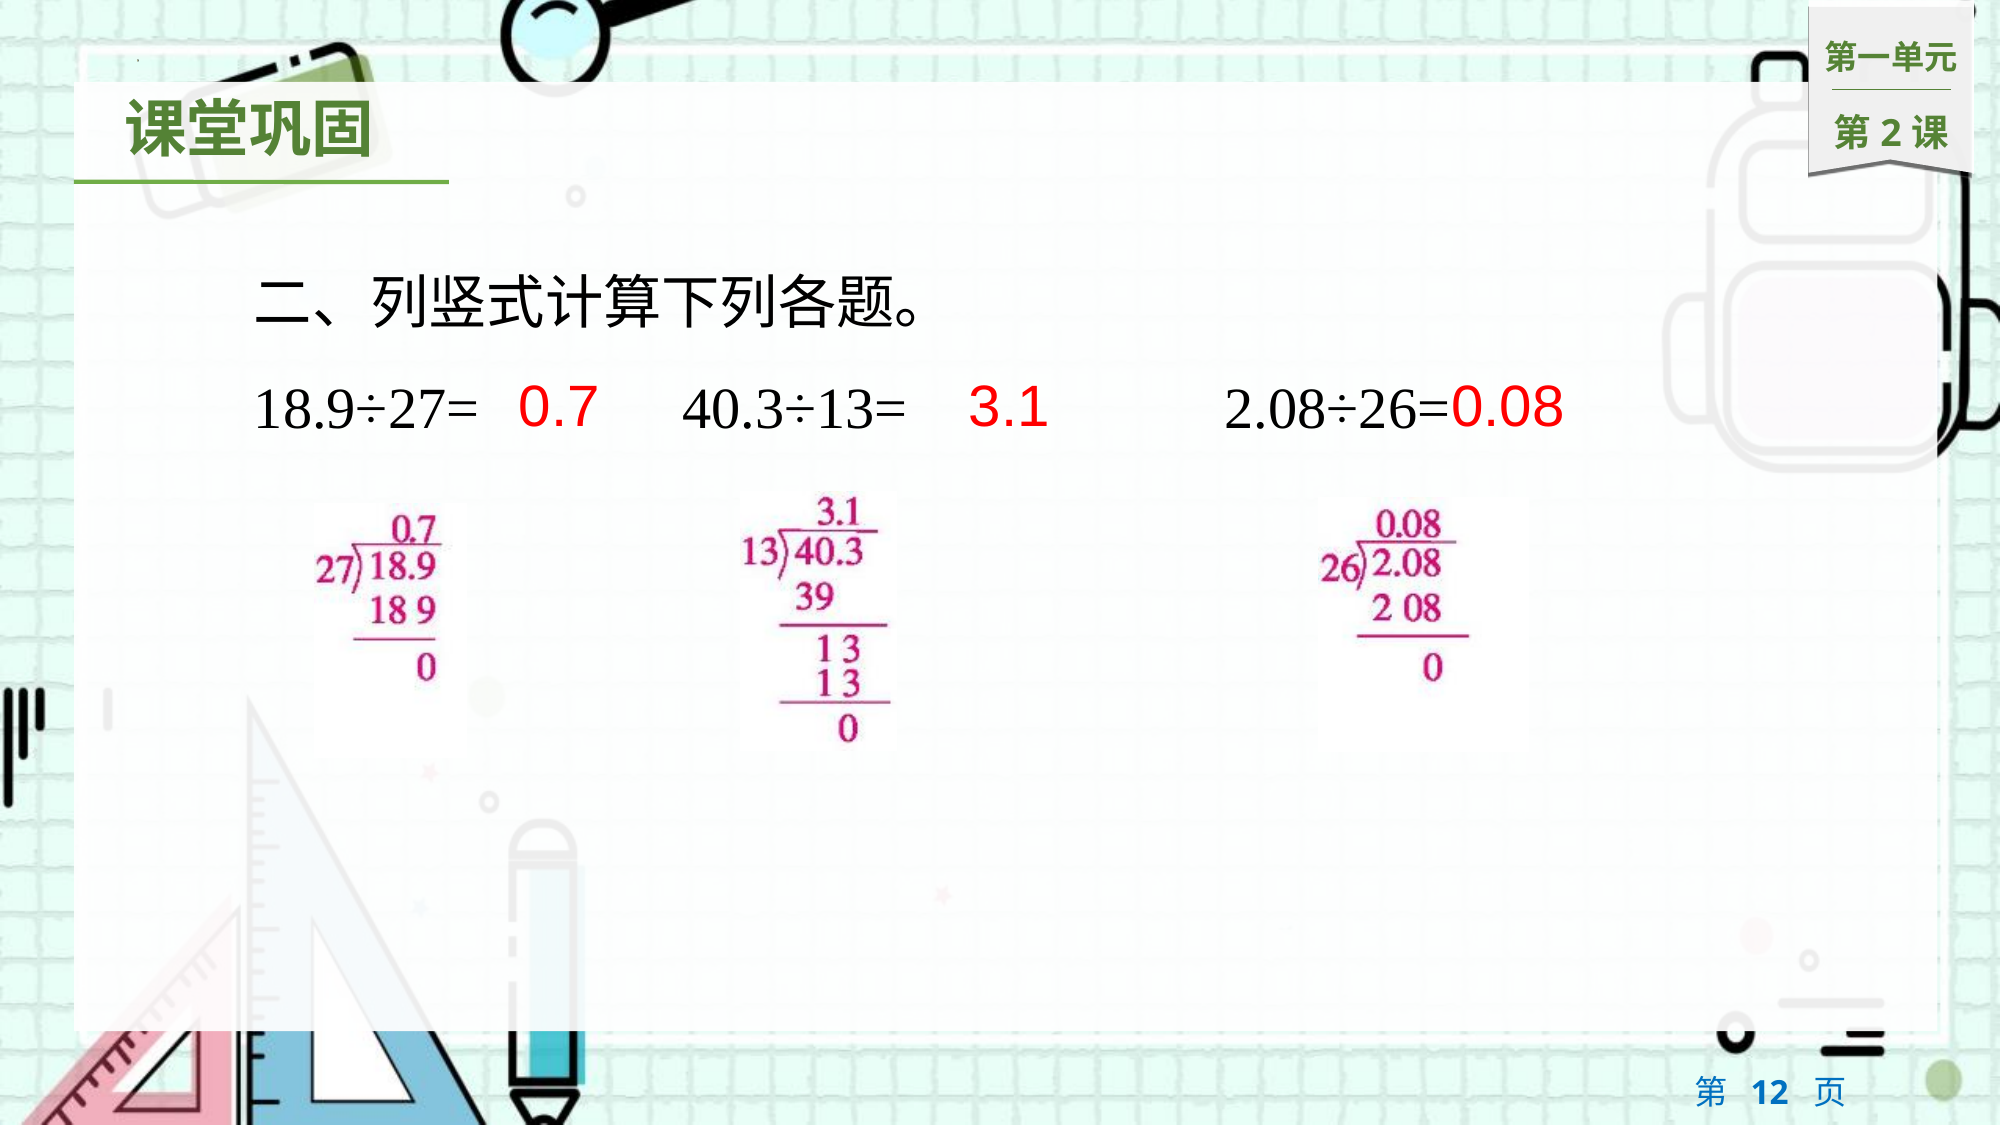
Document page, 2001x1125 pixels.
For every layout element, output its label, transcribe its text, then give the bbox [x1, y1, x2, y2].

list 0.7 3.1 0.08 [503, 326, 1829, 432]
picture [1318, 497, 1529, 752]
picture [314, 503, 467, 758]
picture [740, 491, 897, 751]
picture [1938, 168, 1971, 176]
list 二、列竖式计算下列各题。 18.9÷27= 40.3÷13= 2.08÷26= [121, 222, 1903, 985]
picture [0, 0, 2000, 1125]
